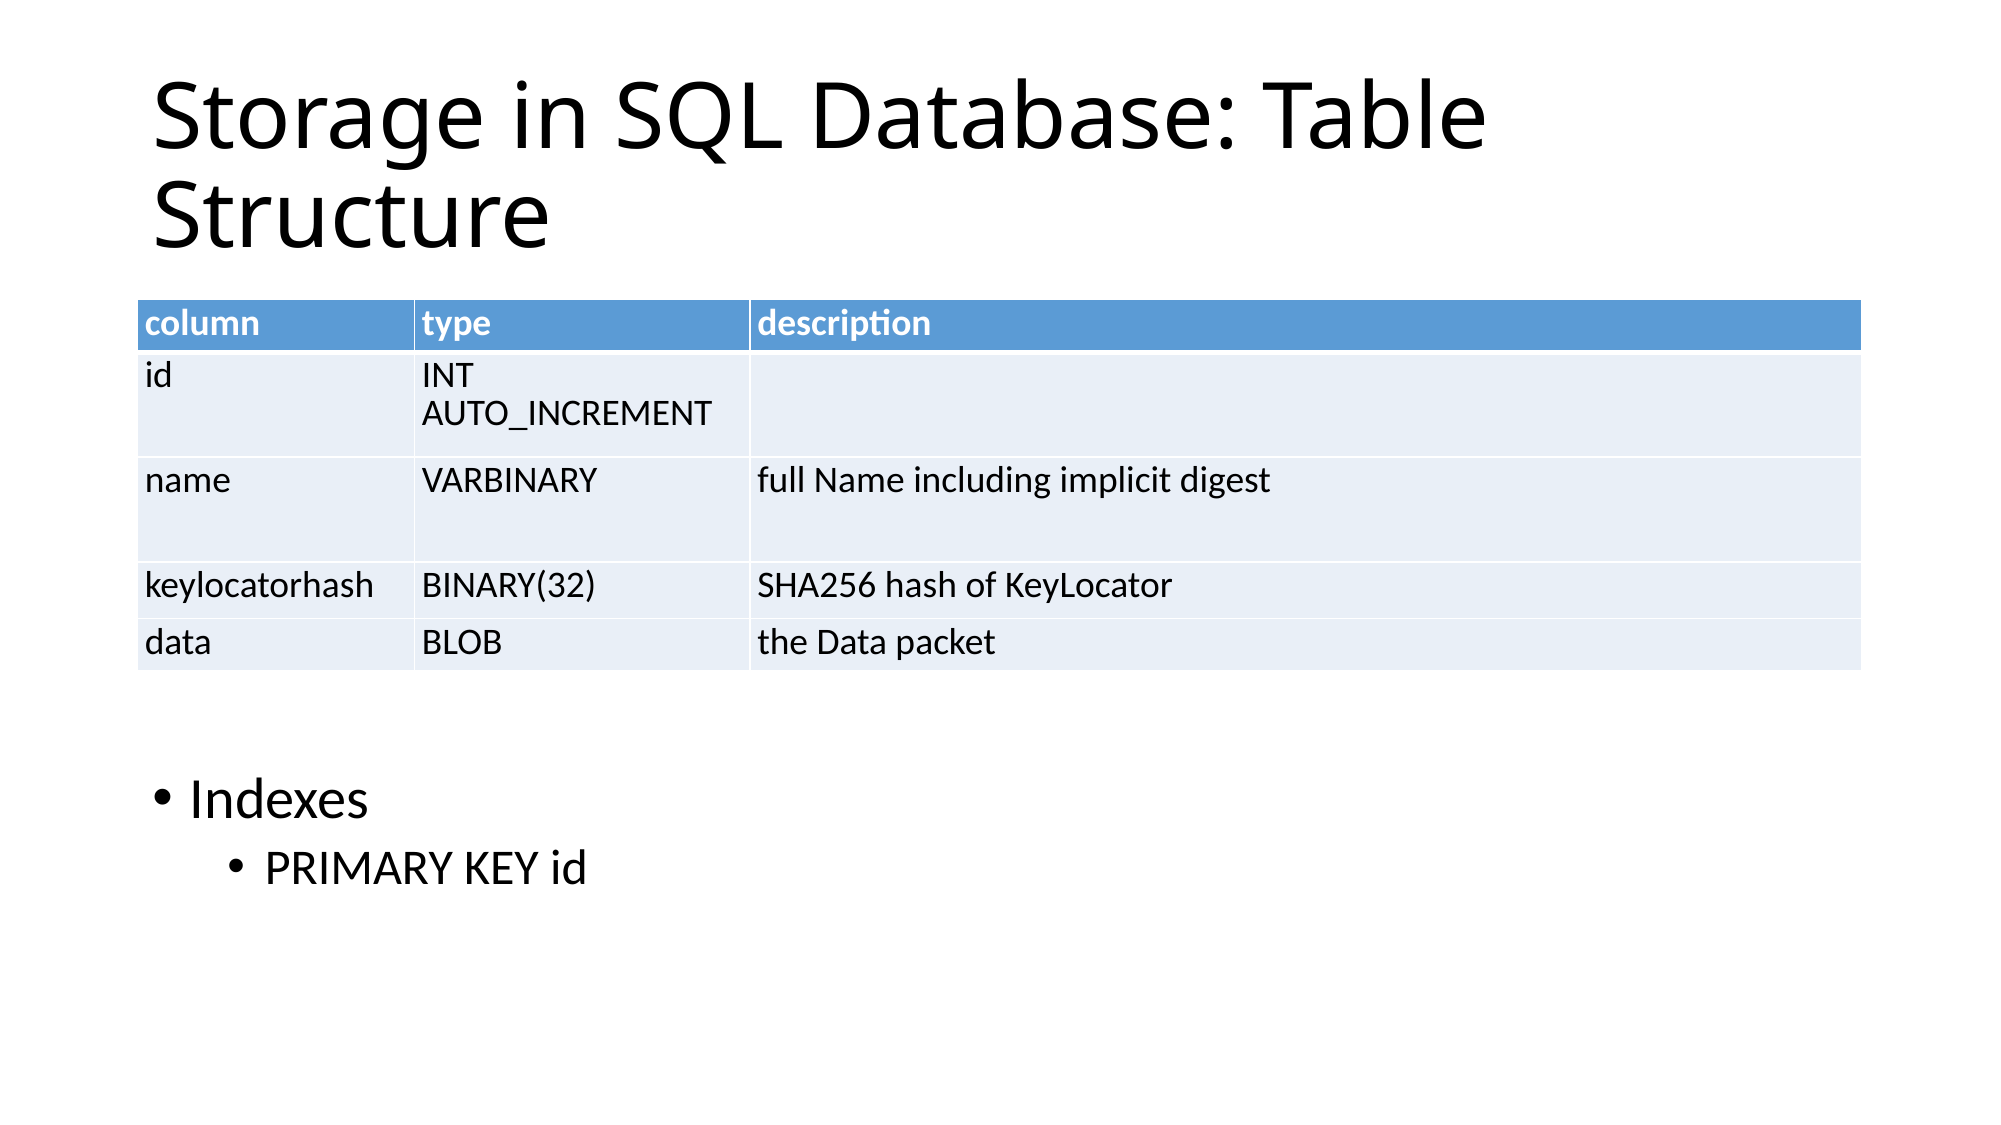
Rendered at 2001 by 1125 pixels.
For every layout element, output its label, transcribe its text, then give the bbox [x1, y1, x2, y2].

list Indexes PRIMARY KEY id [137, 760, 1863, 1014]
table_cell [751, 355, 1861, 456]
table_cell the Data packet [751, 619, 1861, 670]
table_cell id [138, 355, 414, 456]
title Storage in SQL Database: Table Structure [137, 59, 1863, 278]
table_cell name [138, 458, 414, 561]
table_header column [138, 300, 414, 350]
table_cell BINARY(32) [415, 563, 749, 618]
table_cell keylocatorhash [138, 563, 414, 618]
table_header type [415, 300, 749, 350]
table_cell SHA256 hash of KeyLocator [751, 563, 1861, 618]
table_cell full Name including implicit digest [751, 458, 1861, 561]
table_cell BLOB [415, 619, 749, 670]
table_cell data [138, 619, 414, 670]
table_cell INT AUTO_INCREMENT [415, 355, 749, 456]
table_header description [751, 300, 1861, 350]
table_cell VARBINARY [415, 458, 749, 561]
